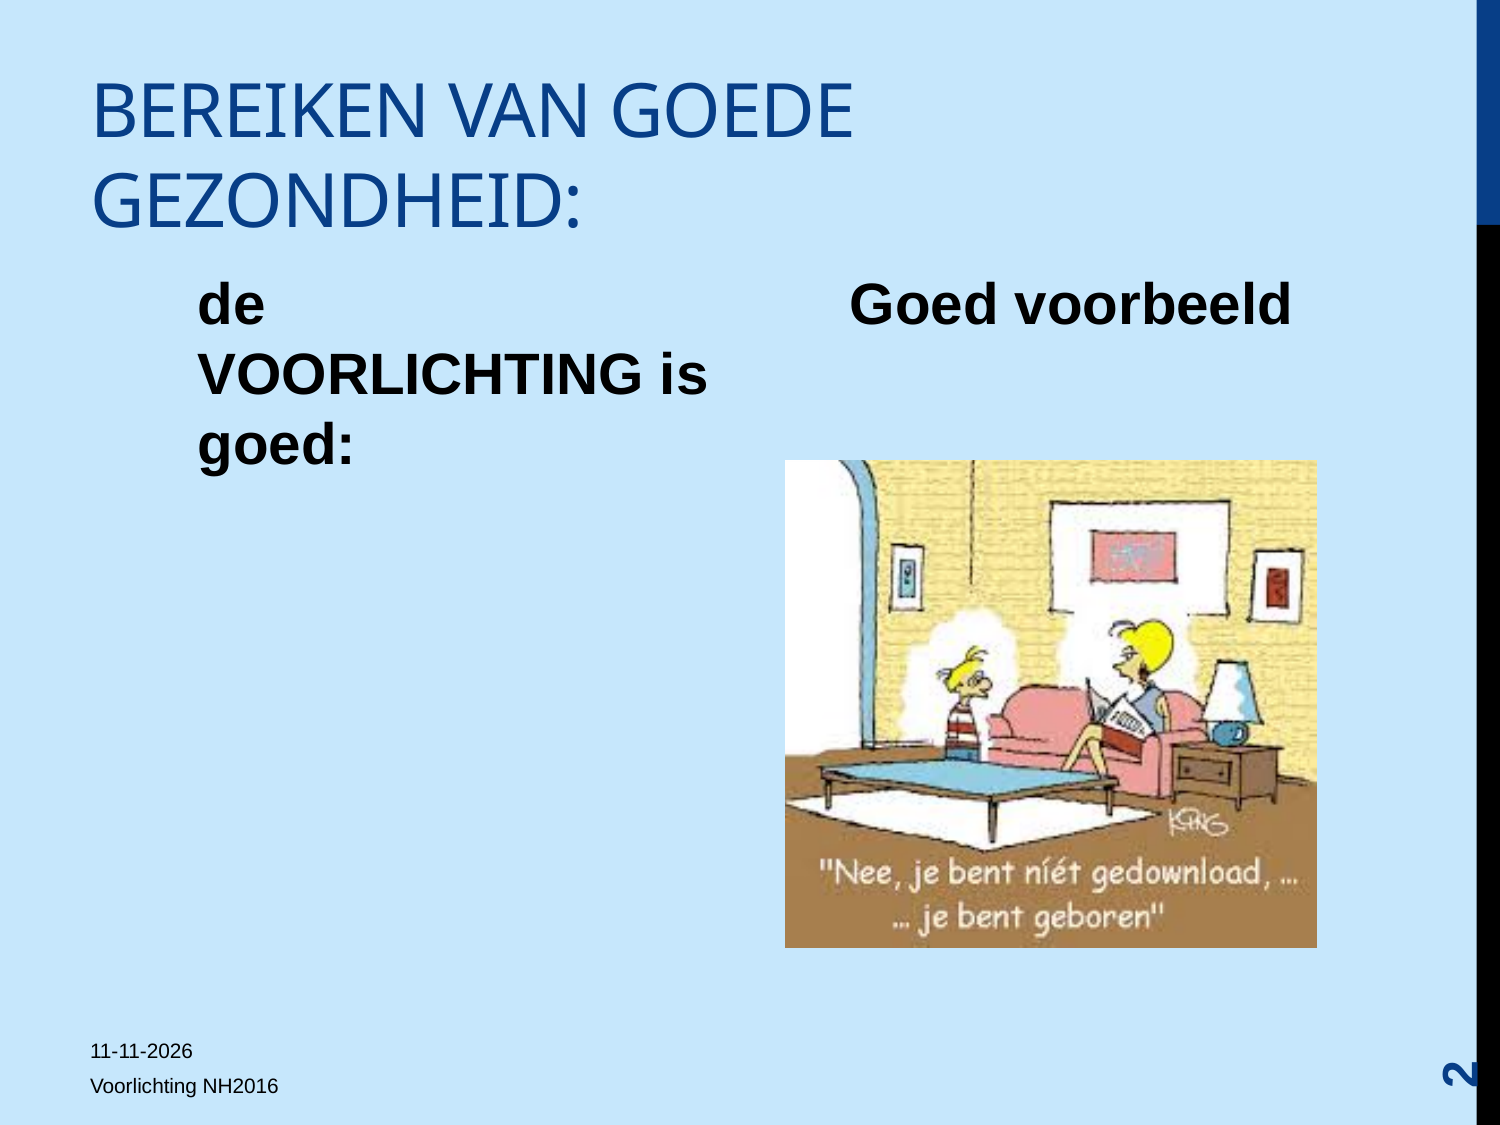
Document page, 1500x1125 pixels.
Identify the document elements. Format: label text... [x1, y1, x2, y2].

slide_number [75, 1012, 638, 1063]
title Bereiken van goede gezondheid: [75, 25, 1025, 250]
picture [784, 460, 1318, 948]
footer Voorlichting NH2016 [75, 1065, 638, 1112]
list Goed voorbeeld [834, 258, 1375, 1001]
list de VOORLICHTING is goed: [183, 258, 727, 1001]
slide_number 2 [1427, 887, 1488, 1104]
